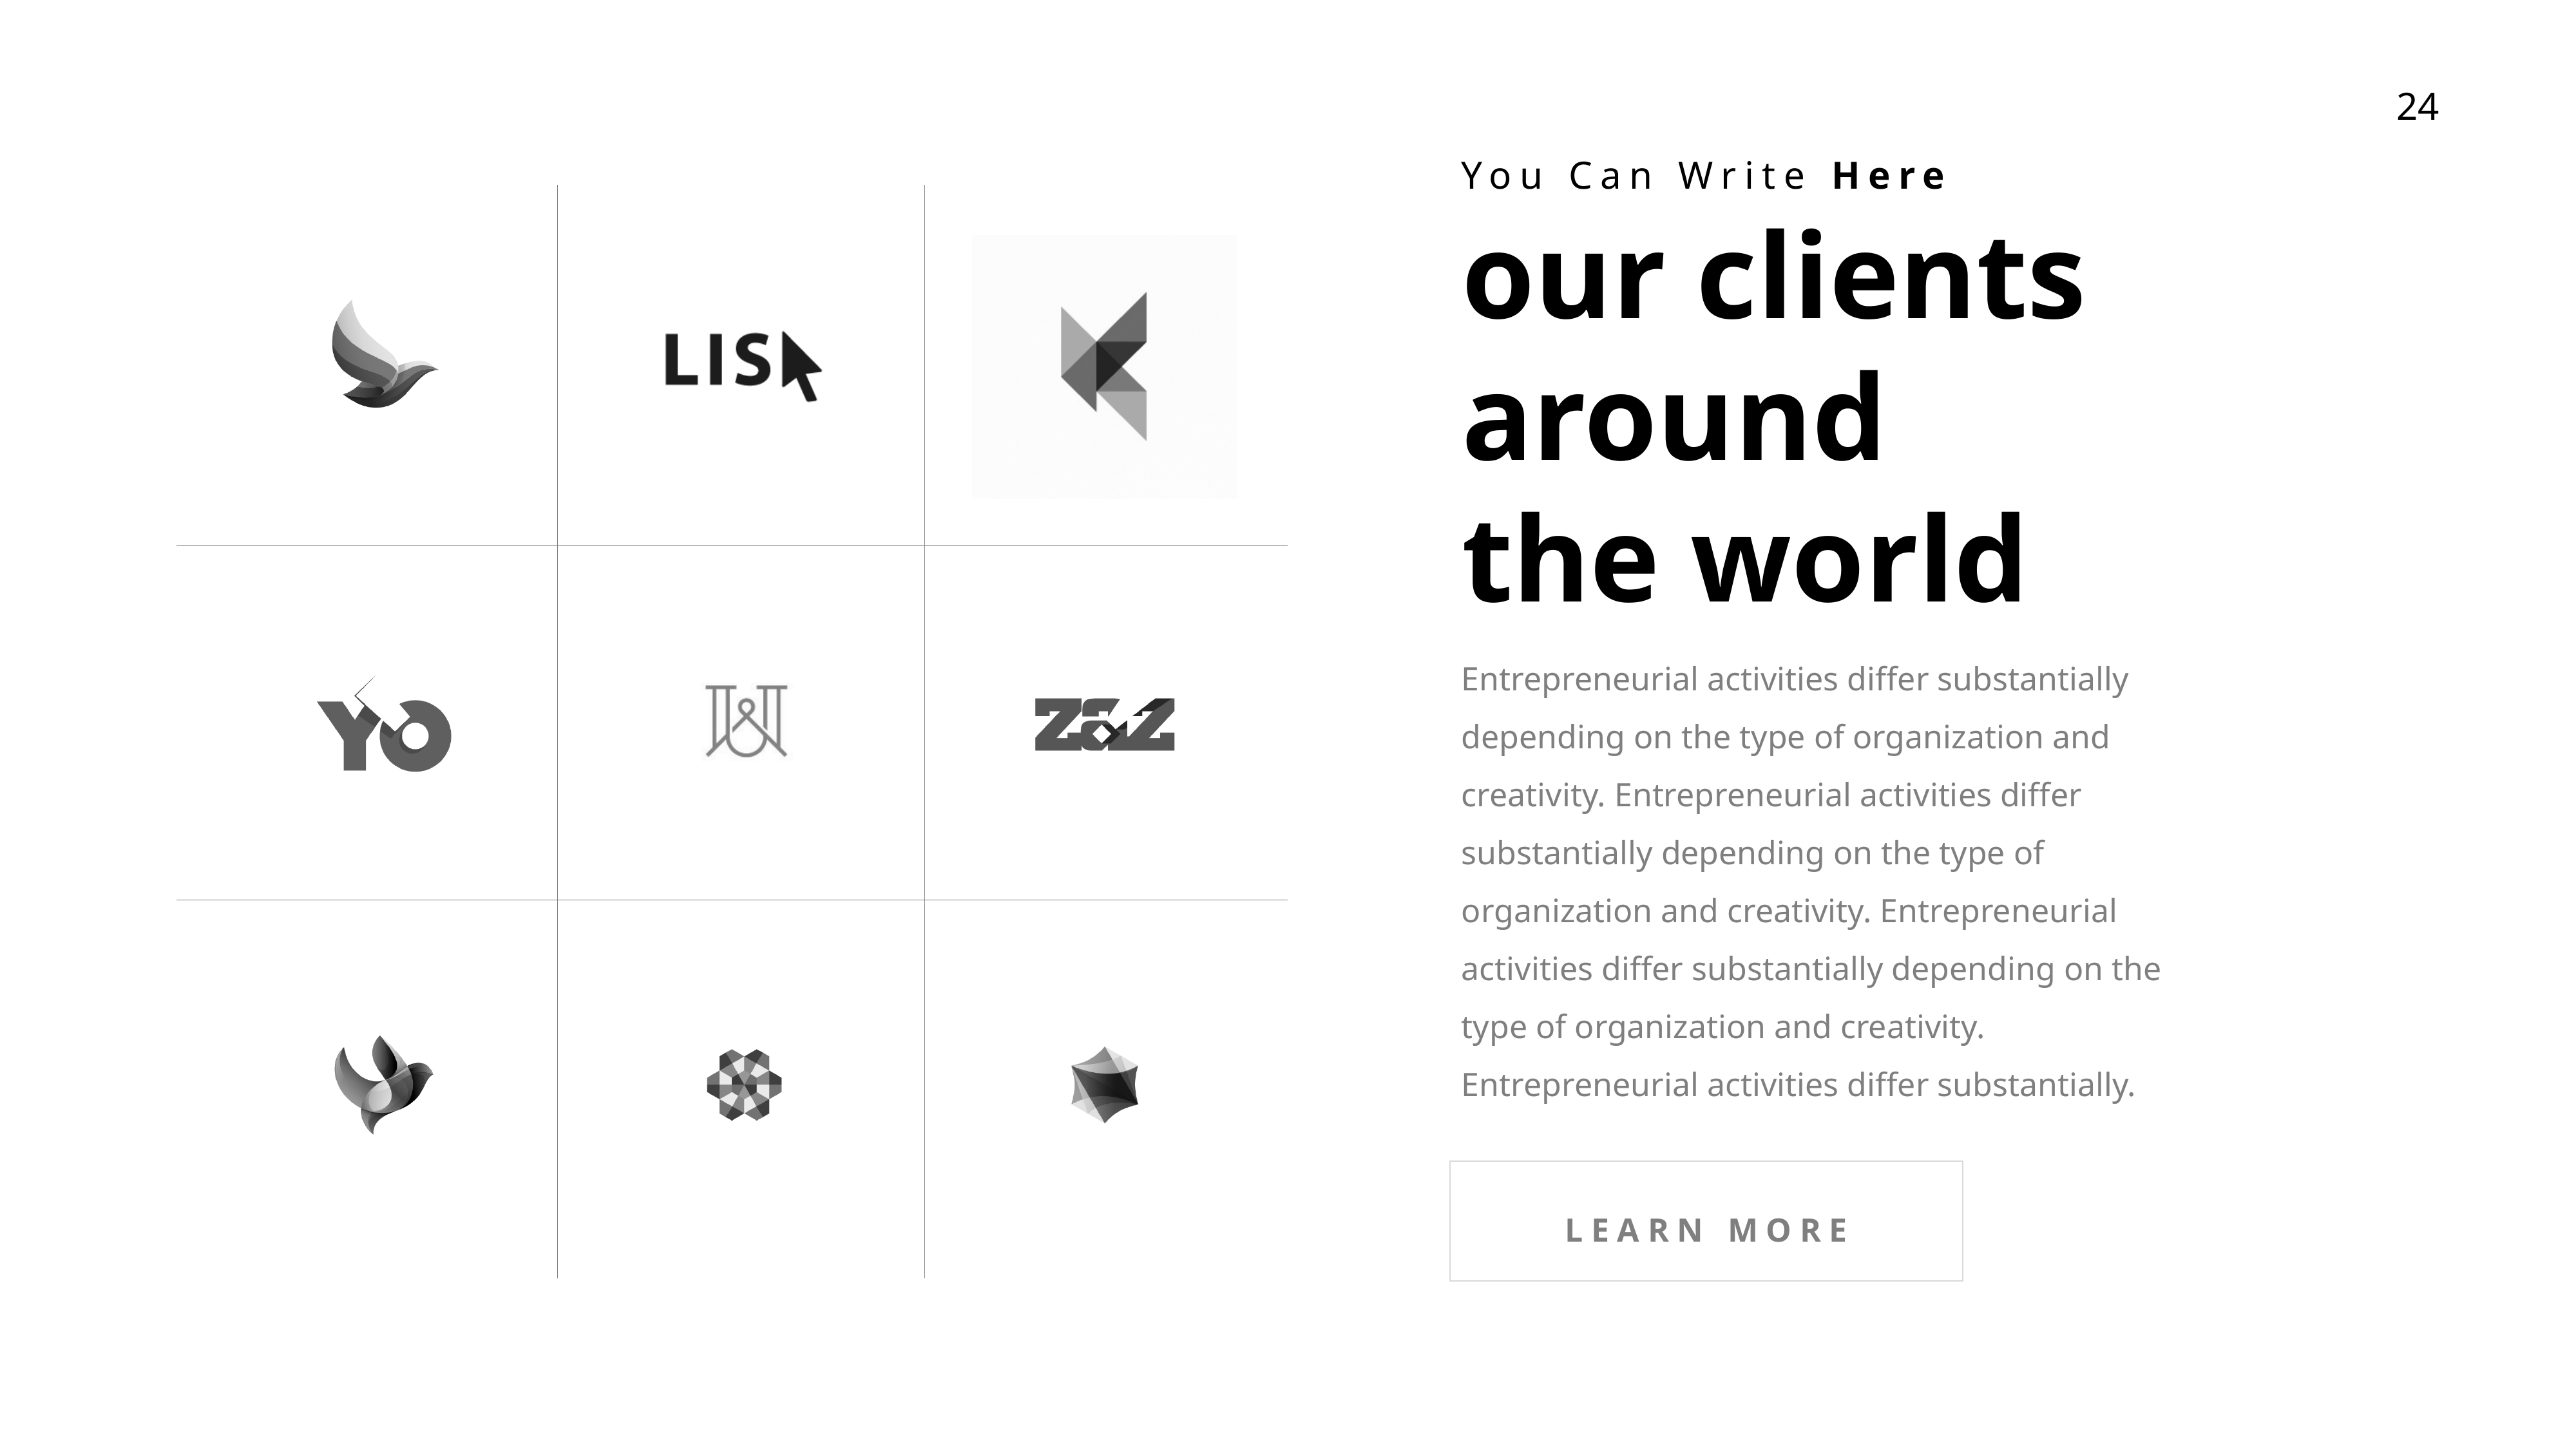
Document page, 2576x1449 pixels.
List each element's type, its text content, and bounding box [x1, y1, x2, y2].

picture [251, 952, 517, 1217]
text_box You Can Write Here [1452, 147, 2106, 195]
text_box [557, 900, 925, 1278]
text_box Entrepreneurial activities differ substantially depending on the type of organization and creativity. Entrepreneurial activities differ substantially depending on the type of organization and creativity. Entrepreneurial activities differ substantially depending on the type of organization and creativity. Entrepreneurial activities differ substantially. [1452, 634, 2199, 1108]
picture [972, 952, 1237, 1217]
picture [972, 235, 1237, 499]
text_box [557, 185, 925, 545]
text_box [557, 546, 925, 900]
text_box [1449, 1160, 1963, 1282]
text_box our clients around the world [1452, 195, 2275, 630]
picture [972, 591, 1237, 856]
picture [251, 235, 517, 499]
picture [251, 591, 517, 856]
